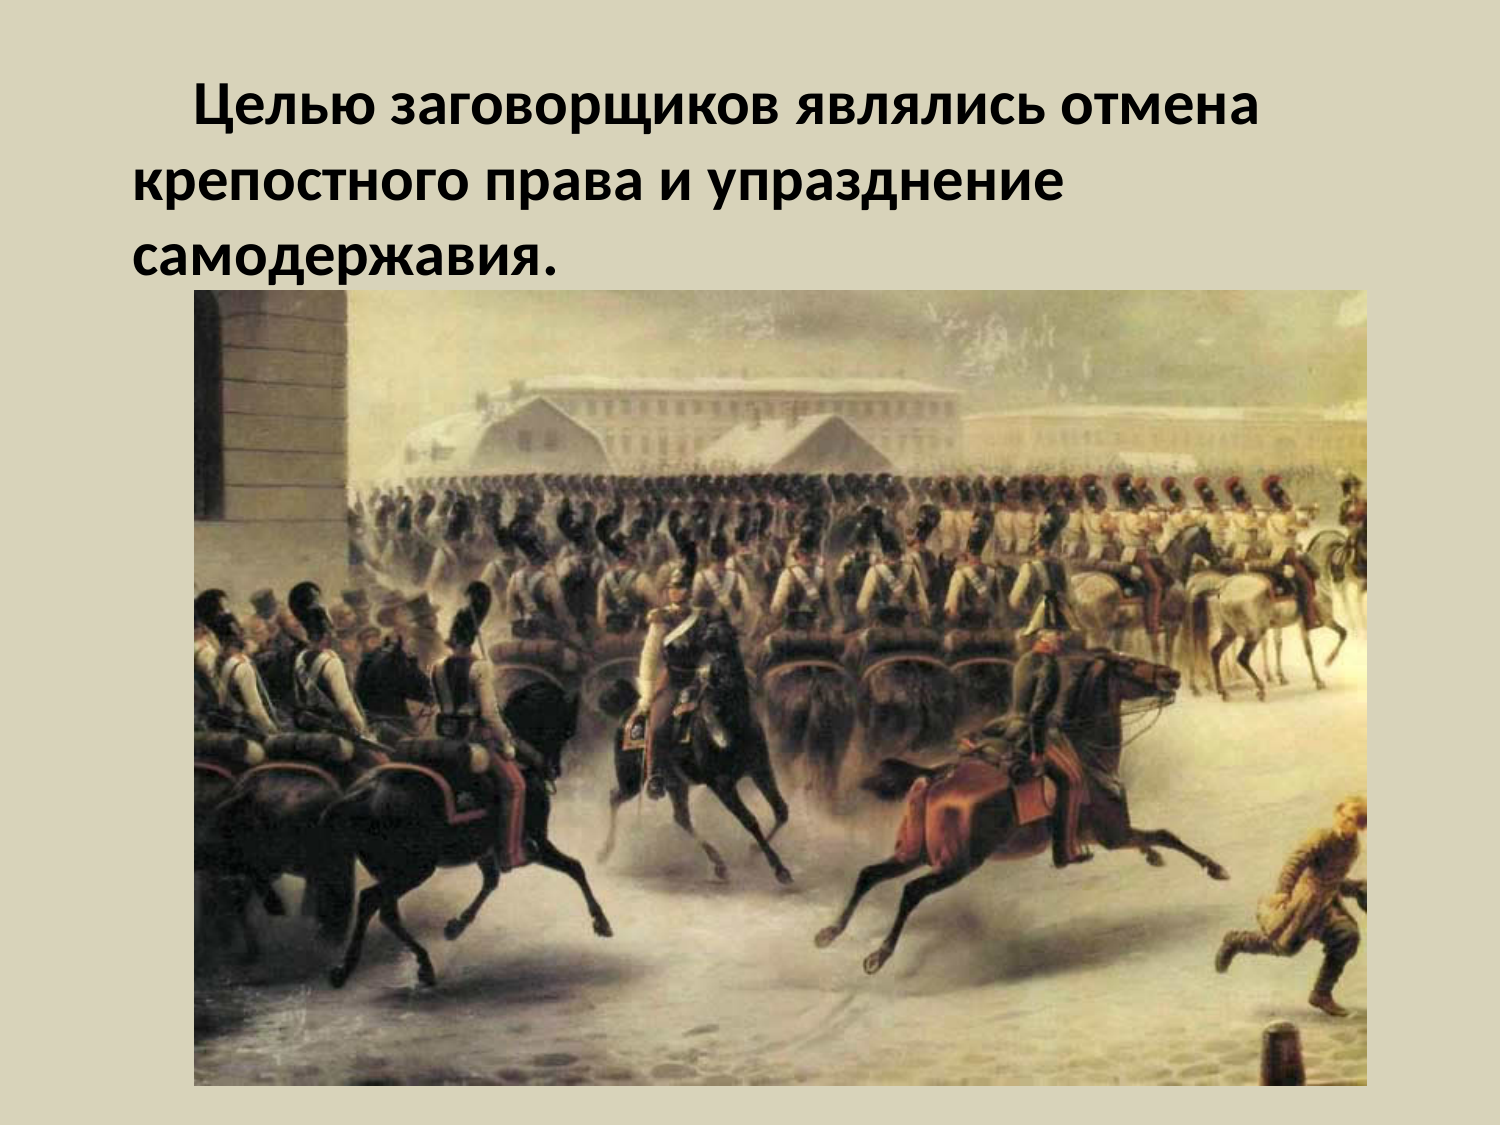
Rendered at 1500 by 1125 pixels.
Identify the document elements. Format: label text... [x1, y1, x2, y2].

list Целью заговорщиков являлись отмена крепостного права и упразднение самодержавия. [64, 54, 1415, 296]
picture [194, 290, 1367, 1087]
